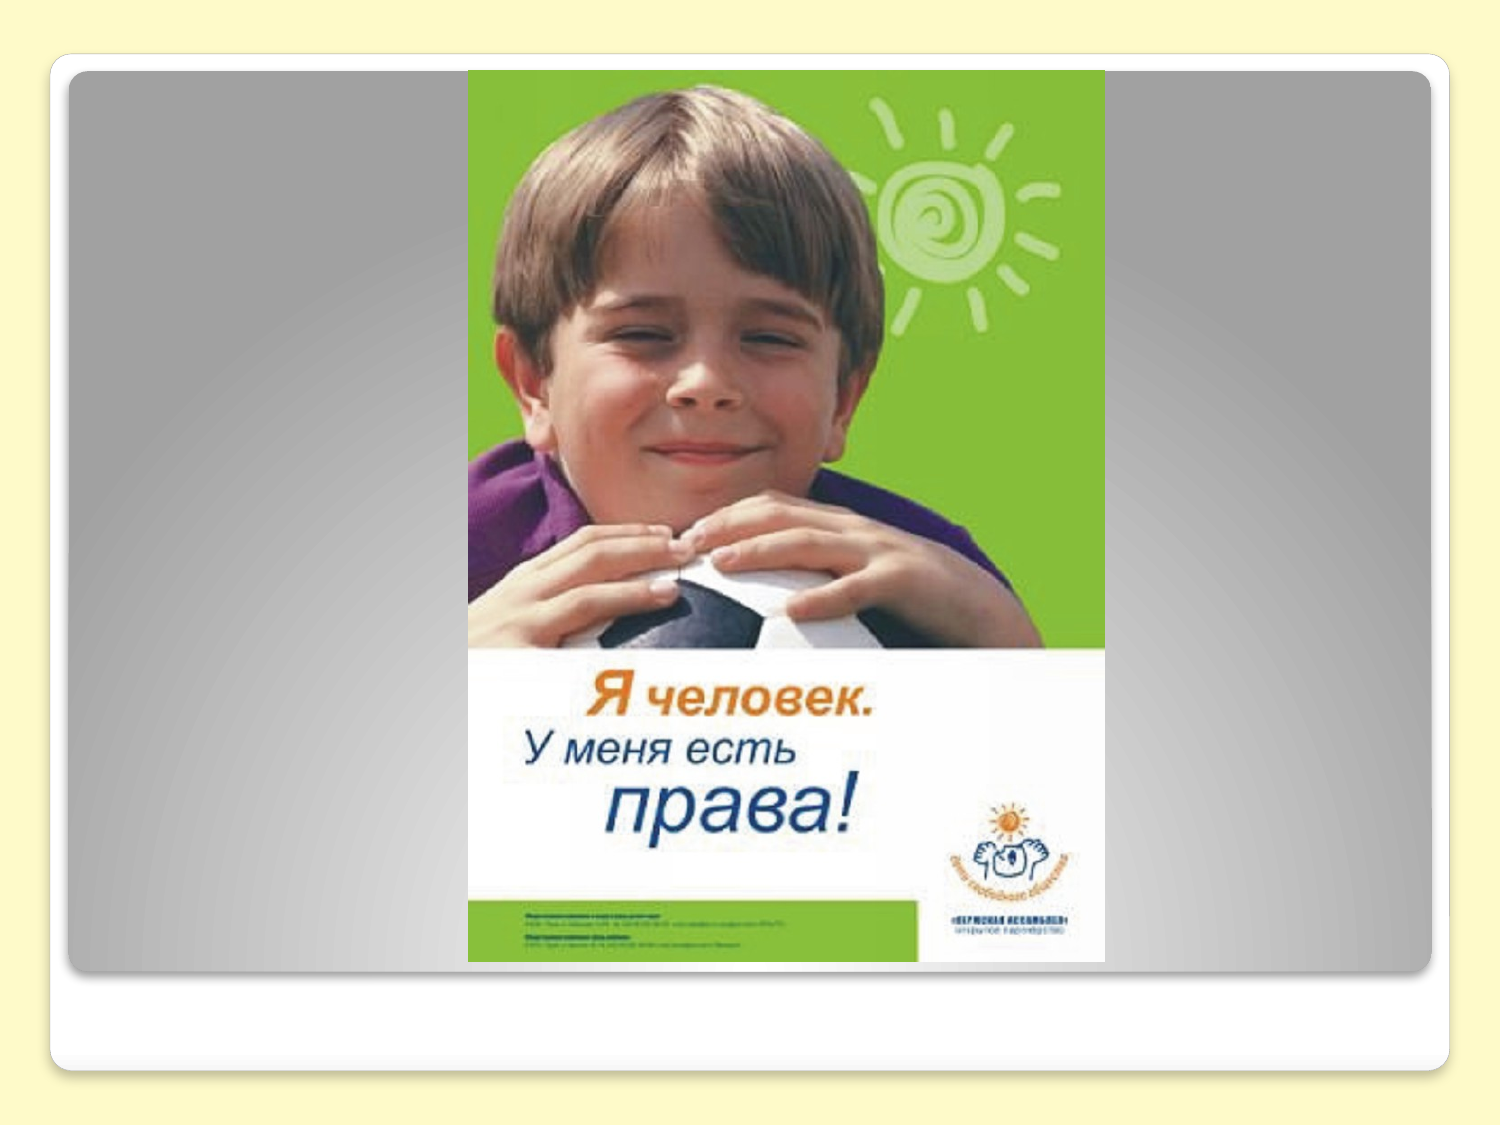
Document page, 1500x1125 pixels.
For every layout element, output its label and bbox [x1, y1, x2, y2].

picture [468, 70, 1106, 962]
